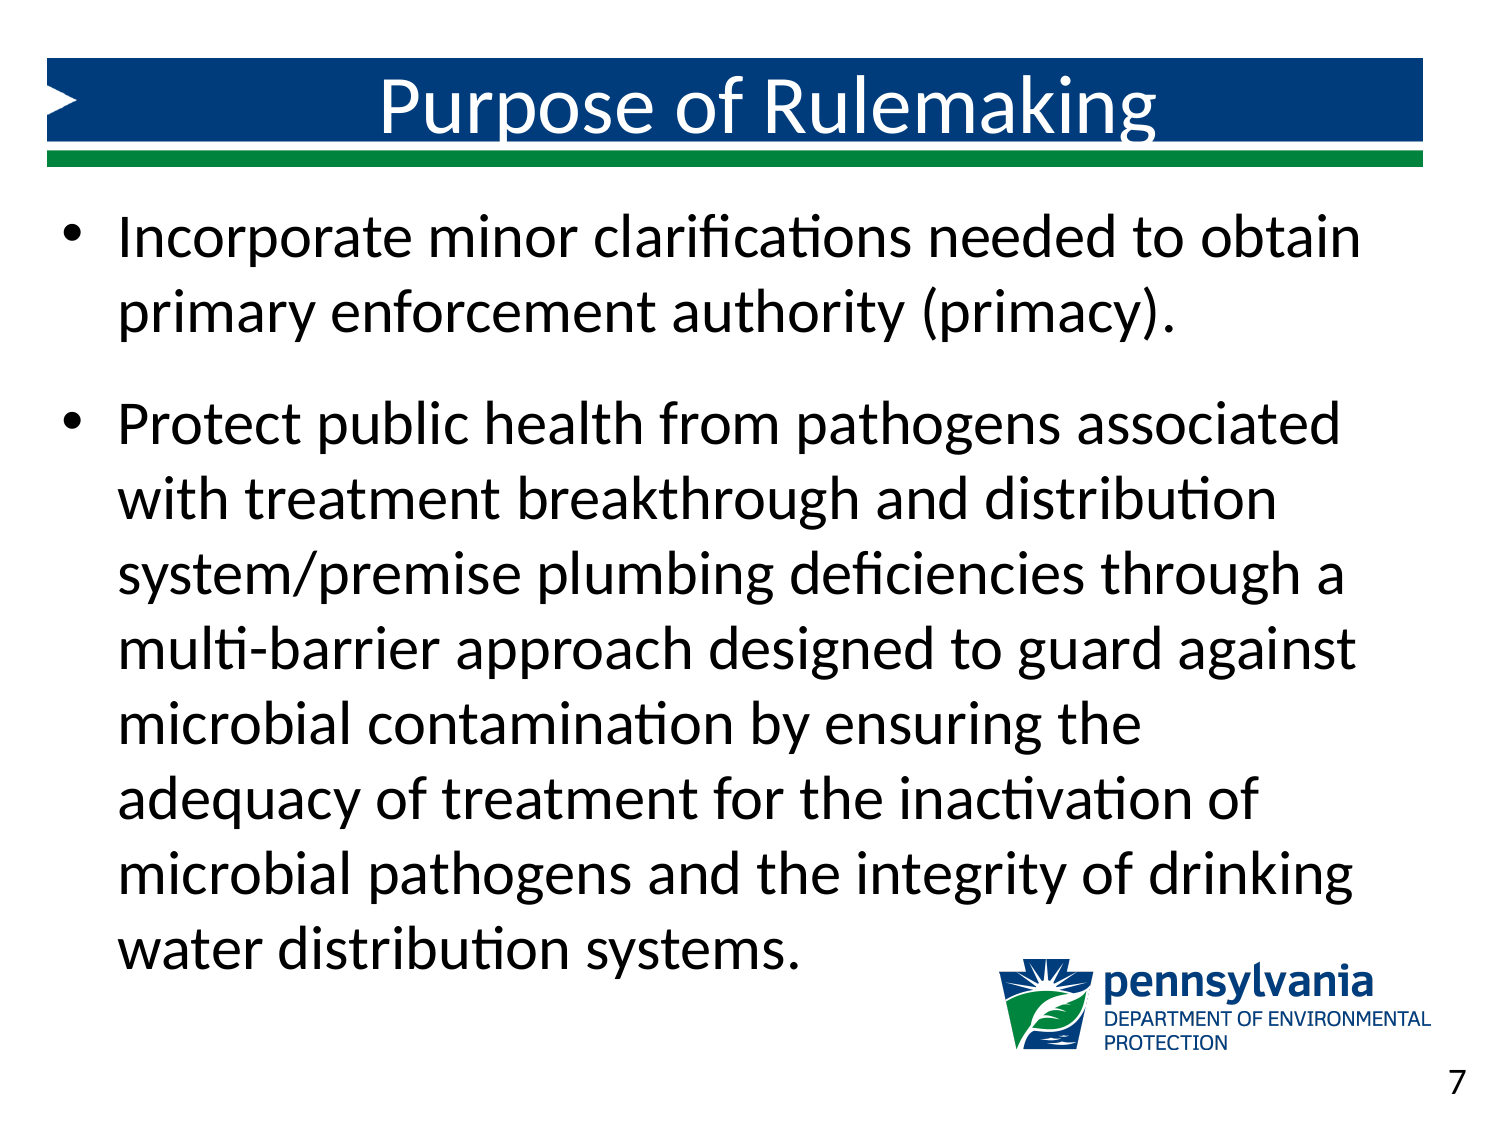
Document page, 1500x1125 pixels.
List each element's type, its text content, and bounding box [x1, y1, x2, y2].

picture [999, 958, 1431, 1051]
list Incorporate minor clarifications needed to obtain primary enforcement authority (primacy). Protect public health from pathogens associated with treatment breakthrough and distribution system/premise plumbing deficiencies through a multi-barrier approach designed to guard against microbial contamination by ensuring the adequacy of treatment for the inactivation of microbial pathogens and the integrity of drinking water distribution systems. [46, 187, 1397, 1025]
text_box 7 [1433, 1049, 1482, 1110]
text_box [47, 58, 1423, 167]
